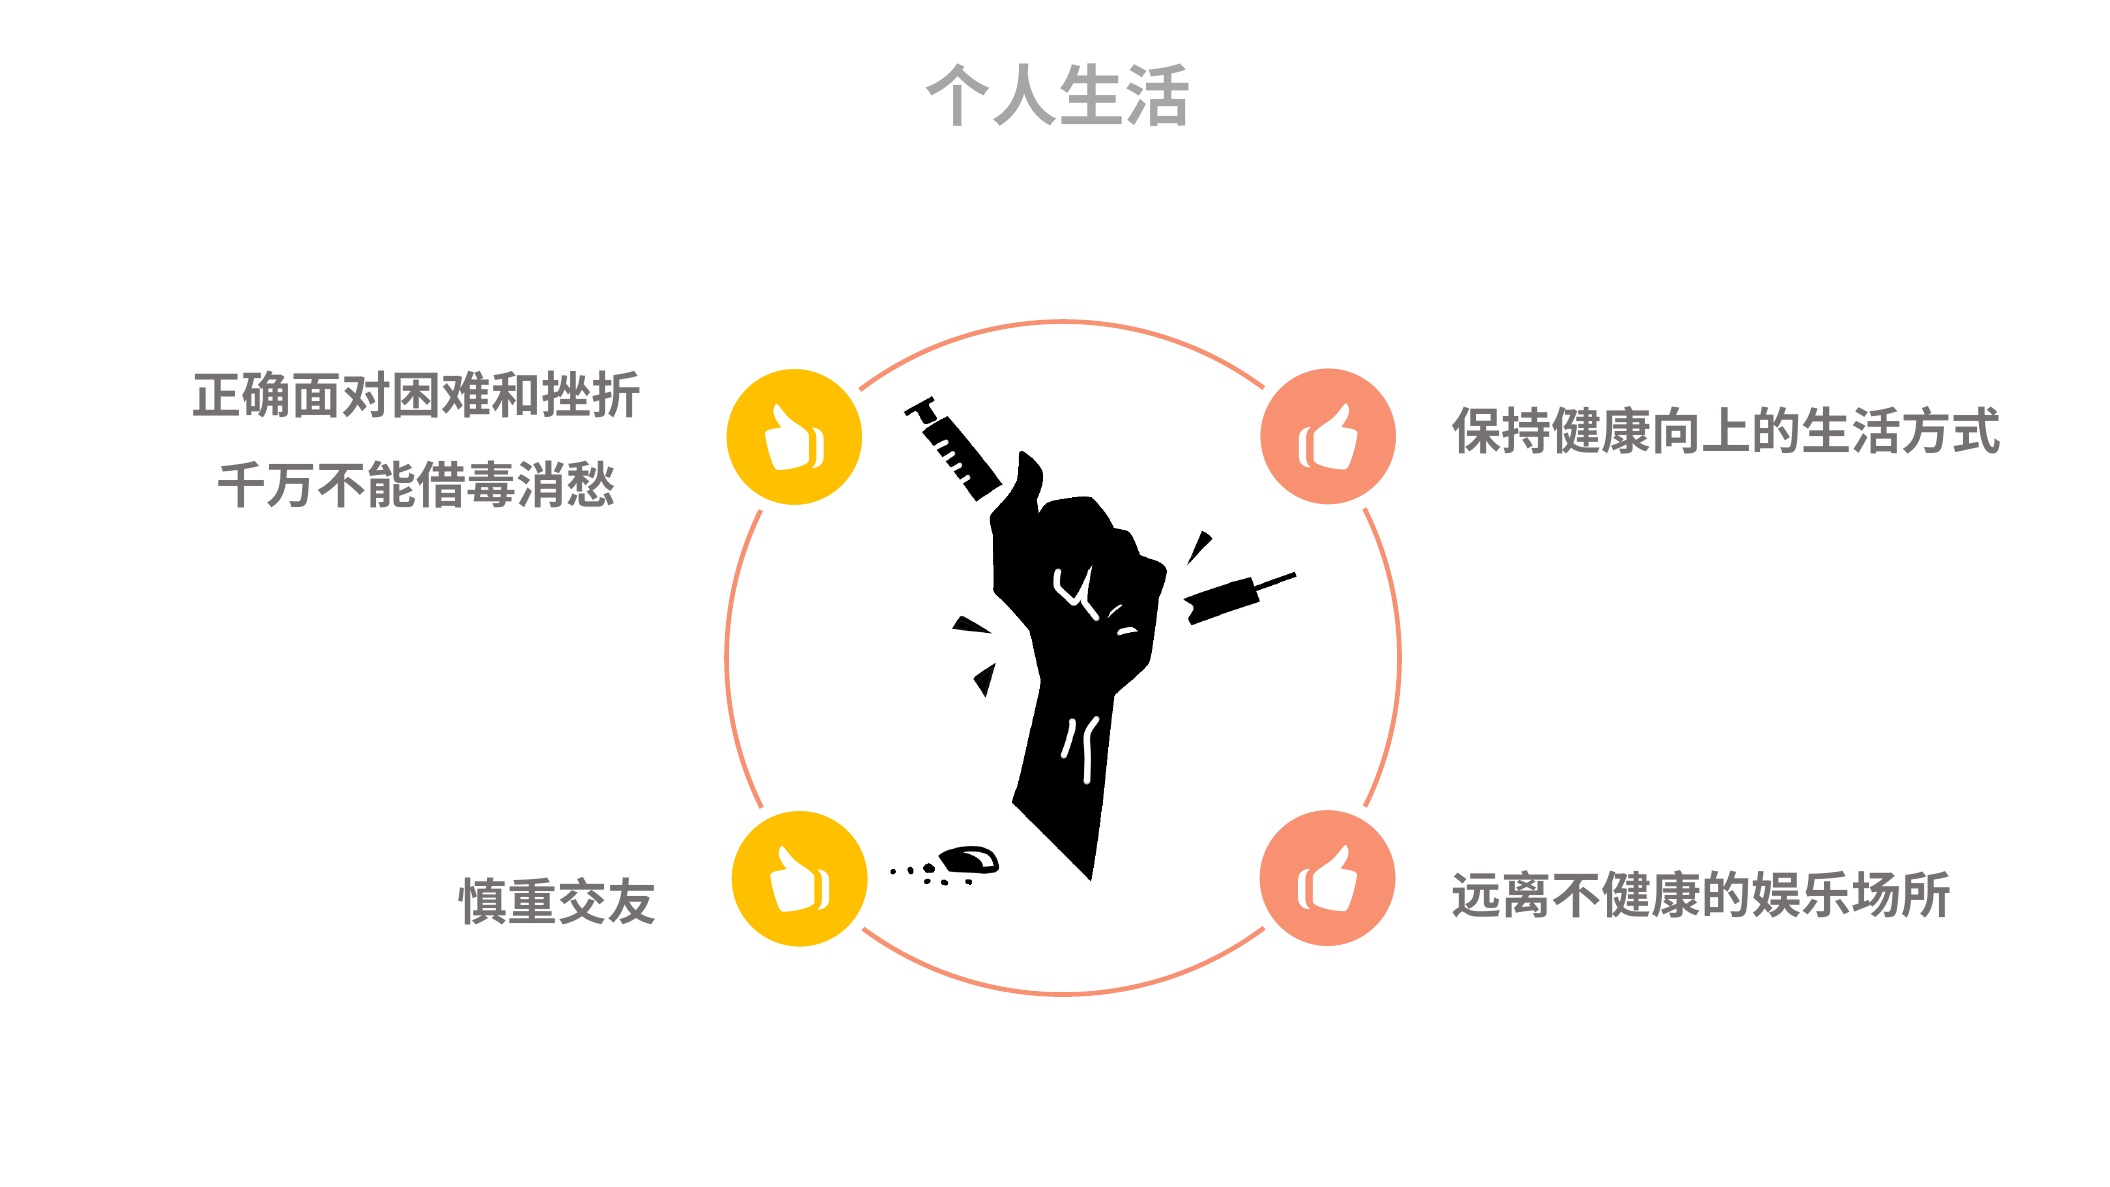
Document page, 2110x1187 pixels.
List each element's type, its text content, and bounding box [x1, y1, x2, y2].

picture [740, 289, 1393, 941]
text_box 个人生活 [868, 53, 1248, 134]
text_box 慎重交友 [381, 851, 673, 901]
text_box 正确面对困难和挫折千万不能借毒消愁 [171, 326, 661, 437]
text_box 保持健康向上的生活方式 [1436, 380, 2024, 422]
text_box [720, 362, 740, 512]
text_box [879, 941, 1247, 996]
text_box [725, 560, 740, 756]
text_box [1393, 587, 1401, 729]
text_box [725, 804, 874, 953]
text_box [1393, 362, 1403, 511]
text_box 远离不健康的娱乐场所 [1436, 843, 2047, 941]
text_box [1253, 803, 1402, 953]
